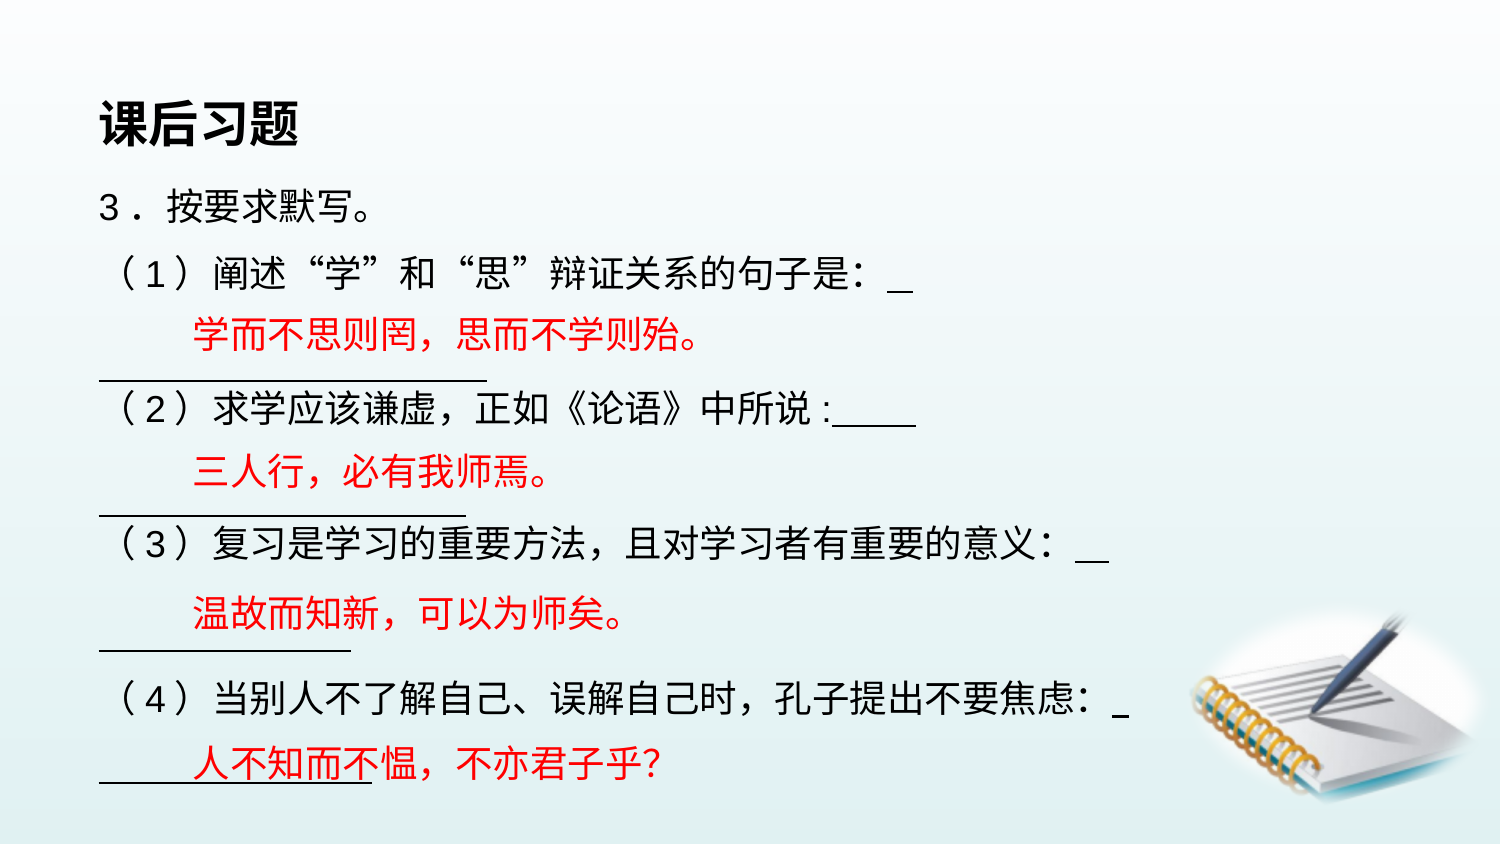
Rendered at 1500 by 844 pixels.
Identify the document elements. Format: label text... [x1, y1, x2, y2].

text_box 学而不思则罔，思而不学则殆。 [177, 303, 798, 364]
text_box 三人行，必有我师焉。 [177, 440, 674, 545]
text_box （4）当别人不了解自己、误解自己时，孔子提出不要焦虑： [84, 644, 1178, 795]
picture [1178, 595, 1500, 810]
text_box 人不知而不愠，不亦君子乎？ [177, 732, 713, 838]
text_box 温故而知新，可以为师矣。 [177, 582, 693, 643]
text_box 3．按要求默写。 （1）阐述“学”和“思”辩证关系的句子是： （2）求学应该谦虚，正如《论语》中所说: （3）复习是学习的重要方法，且对学习者有重要的意义： [84, 152, 1409, 644]
text_box 课后习题 [84, 91, 368, 152]
